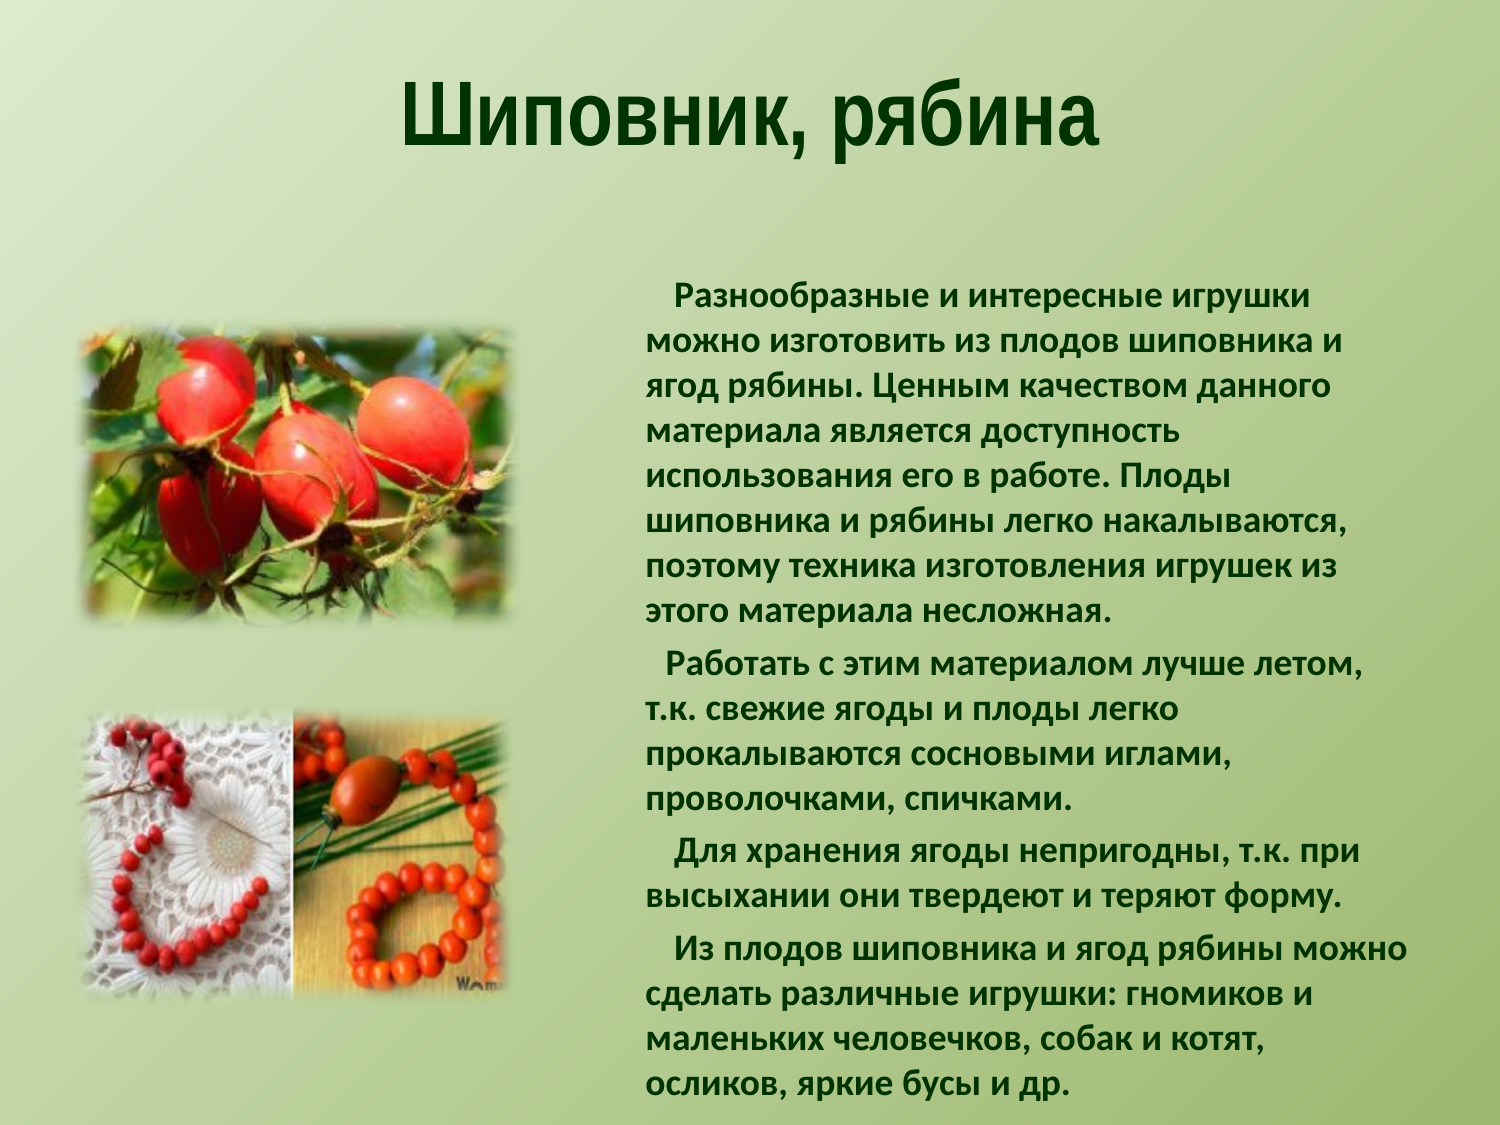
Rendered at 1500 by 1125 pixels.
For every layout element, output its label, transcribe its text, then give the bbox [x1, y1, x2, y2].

list Разнообразные и интересные игрушки можно изготовить из плодов шиповника и ягод рябины. Ценным качеством данного материала является доступность использования его в работе. Плоды шиповника и рябины легко накалываются, поэтому техника изготовления игрушек из этого материала несложная. Работать с этим материалом лучше летом, т.к. свежие ягоды и плоды легко прокалываются сосновыми иглами, проволочками, спичками. Для хранения ягоды непригодны, т.к. при высыхании они твердеют и теряют форму. Из плодов шиповника и ягод рябины можно сделать различные игрушки: гномиков и маленьких человечков, собак и котят, осликов, яркие бусы и др. [574, 262, 1425, 1005]
title Шиповник, рябина [75, 45, 1425, 233]
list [70, 316, 525, 633]
picture [70, 702, 516, 1008]
